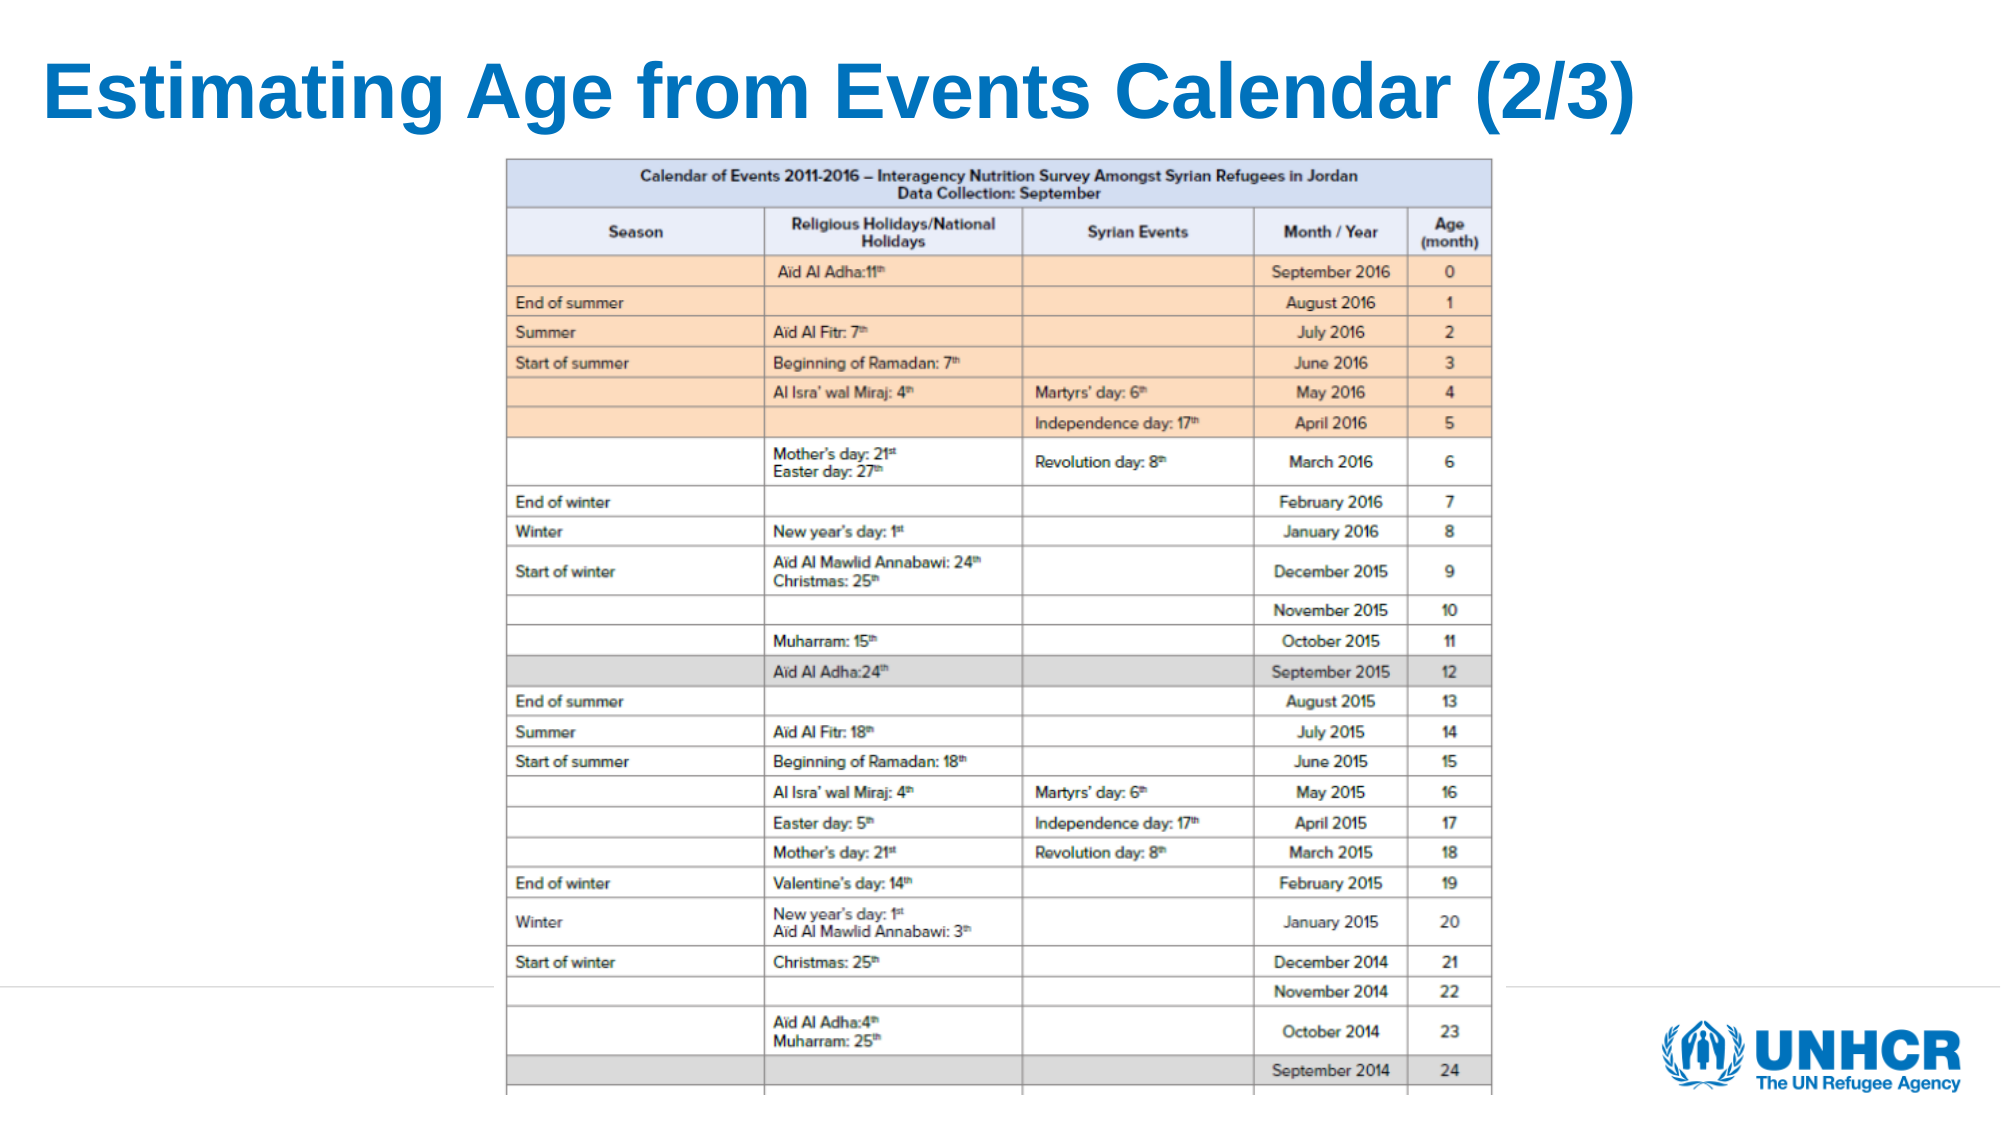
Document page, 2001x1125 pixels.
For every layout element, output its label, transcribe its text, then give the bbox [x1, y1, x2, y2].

picture [0, 0, 2001, 1125]
text_box Estimating Age from Events Calendar (2/3) [42, 0, 1958, 136]
